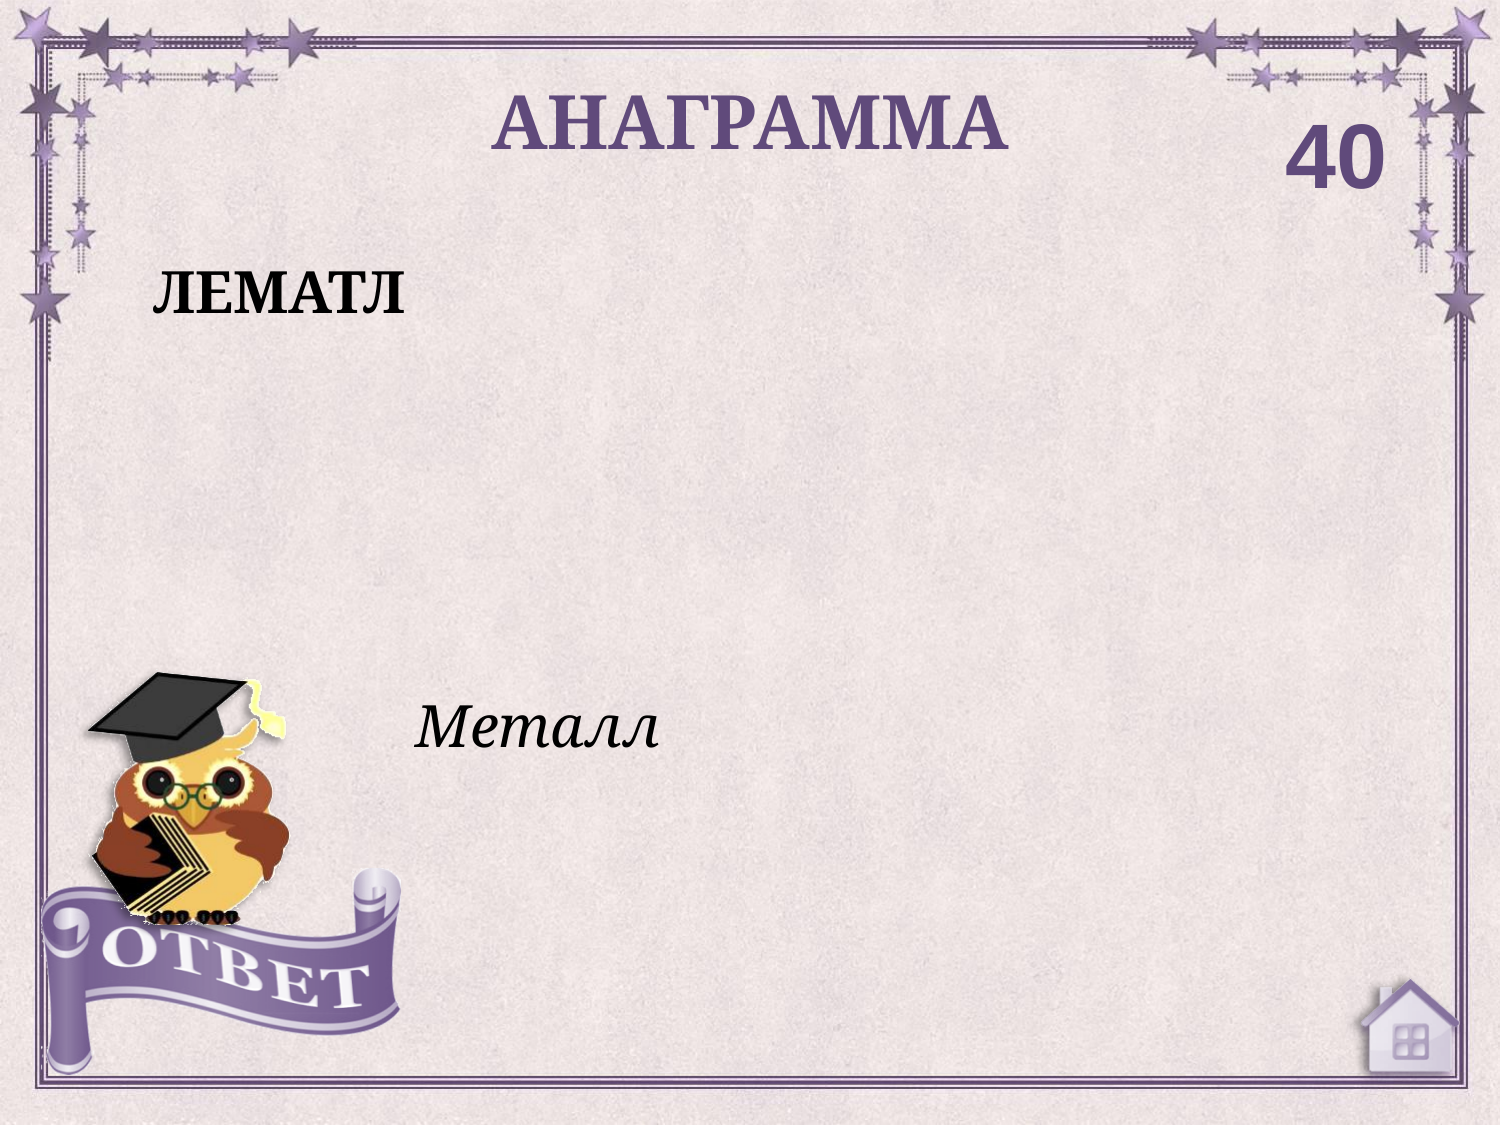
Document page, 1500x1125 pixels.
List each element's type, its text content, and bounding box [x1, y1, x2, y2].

text_box ЛЕМАТЛ [123, 247, 1378, 333]
picture [0, 0, 1500, 1125]
text_box Металл [400, 681, 1435, 766]
text_box АНАГРАММА [301, 66, 1200, 172]
text_box 40 [1266, 89, 1407, 215]
